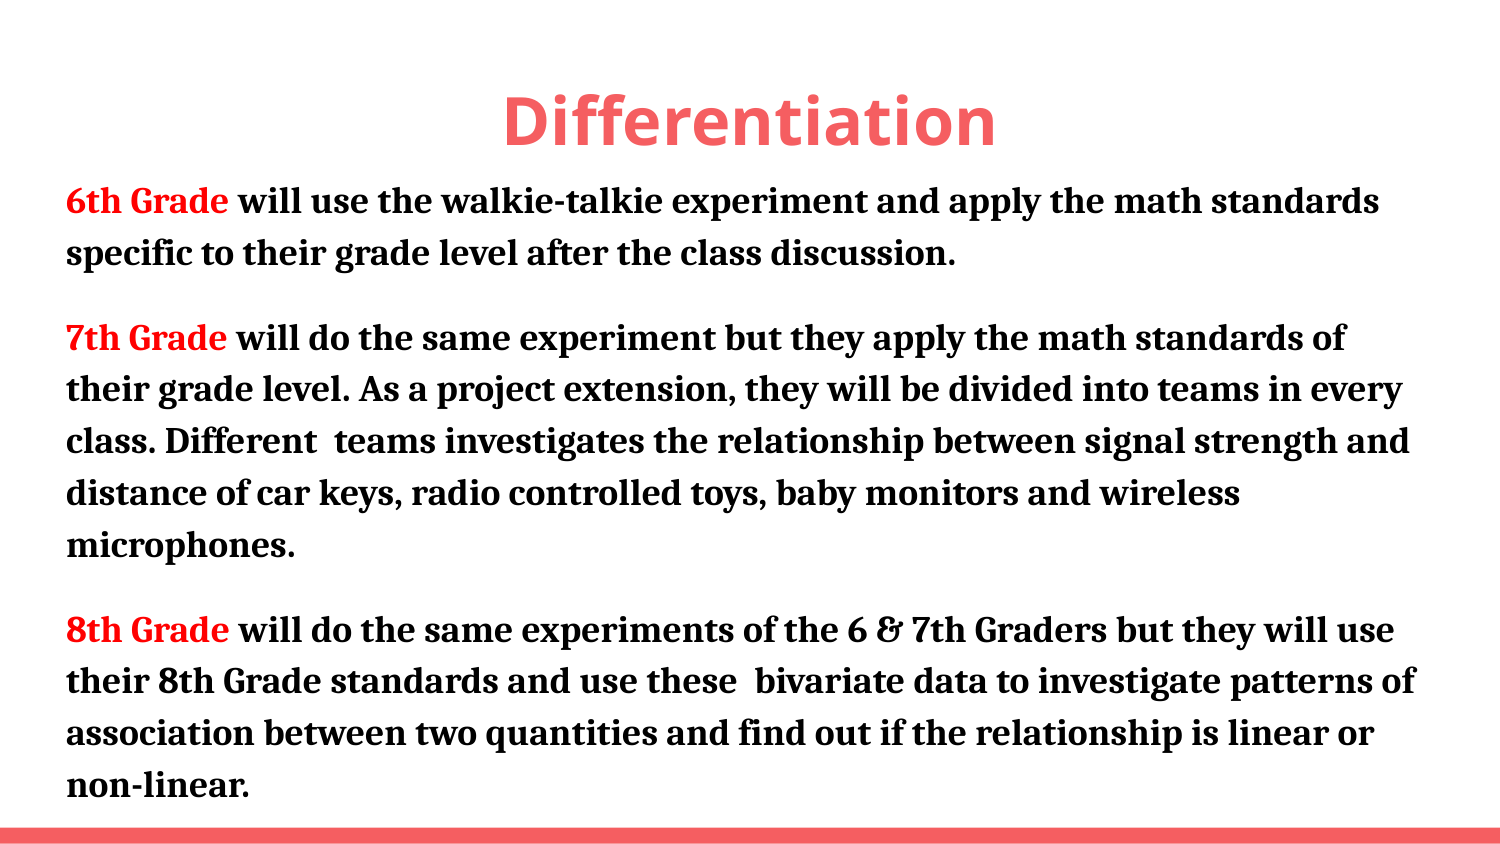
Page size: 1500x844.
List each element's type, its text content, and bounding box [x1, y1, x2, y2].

list 6th Grade will use the walkie-talkie experiment and apply the math standards specific to their grade level after the class discussion. 7th Grade will do the same experiment but they apply the math standards of their grade level. As a project extension, they will be divided into teams in every class. Different teams investigates the relationship between signal strength and distance of car keys, radio controlled toys, baby monitors and wireless microphones. 8th Grade will do the same experiments of the 6 & 7th Graders but they will use their 8th Grade standards and use these bivariate data to investigate patterns of association between two quantities and find out if the relationship is linear or non-linear. [51, 154, 1449, 819]
title Differentiation [51, 64, 1449, 154]
